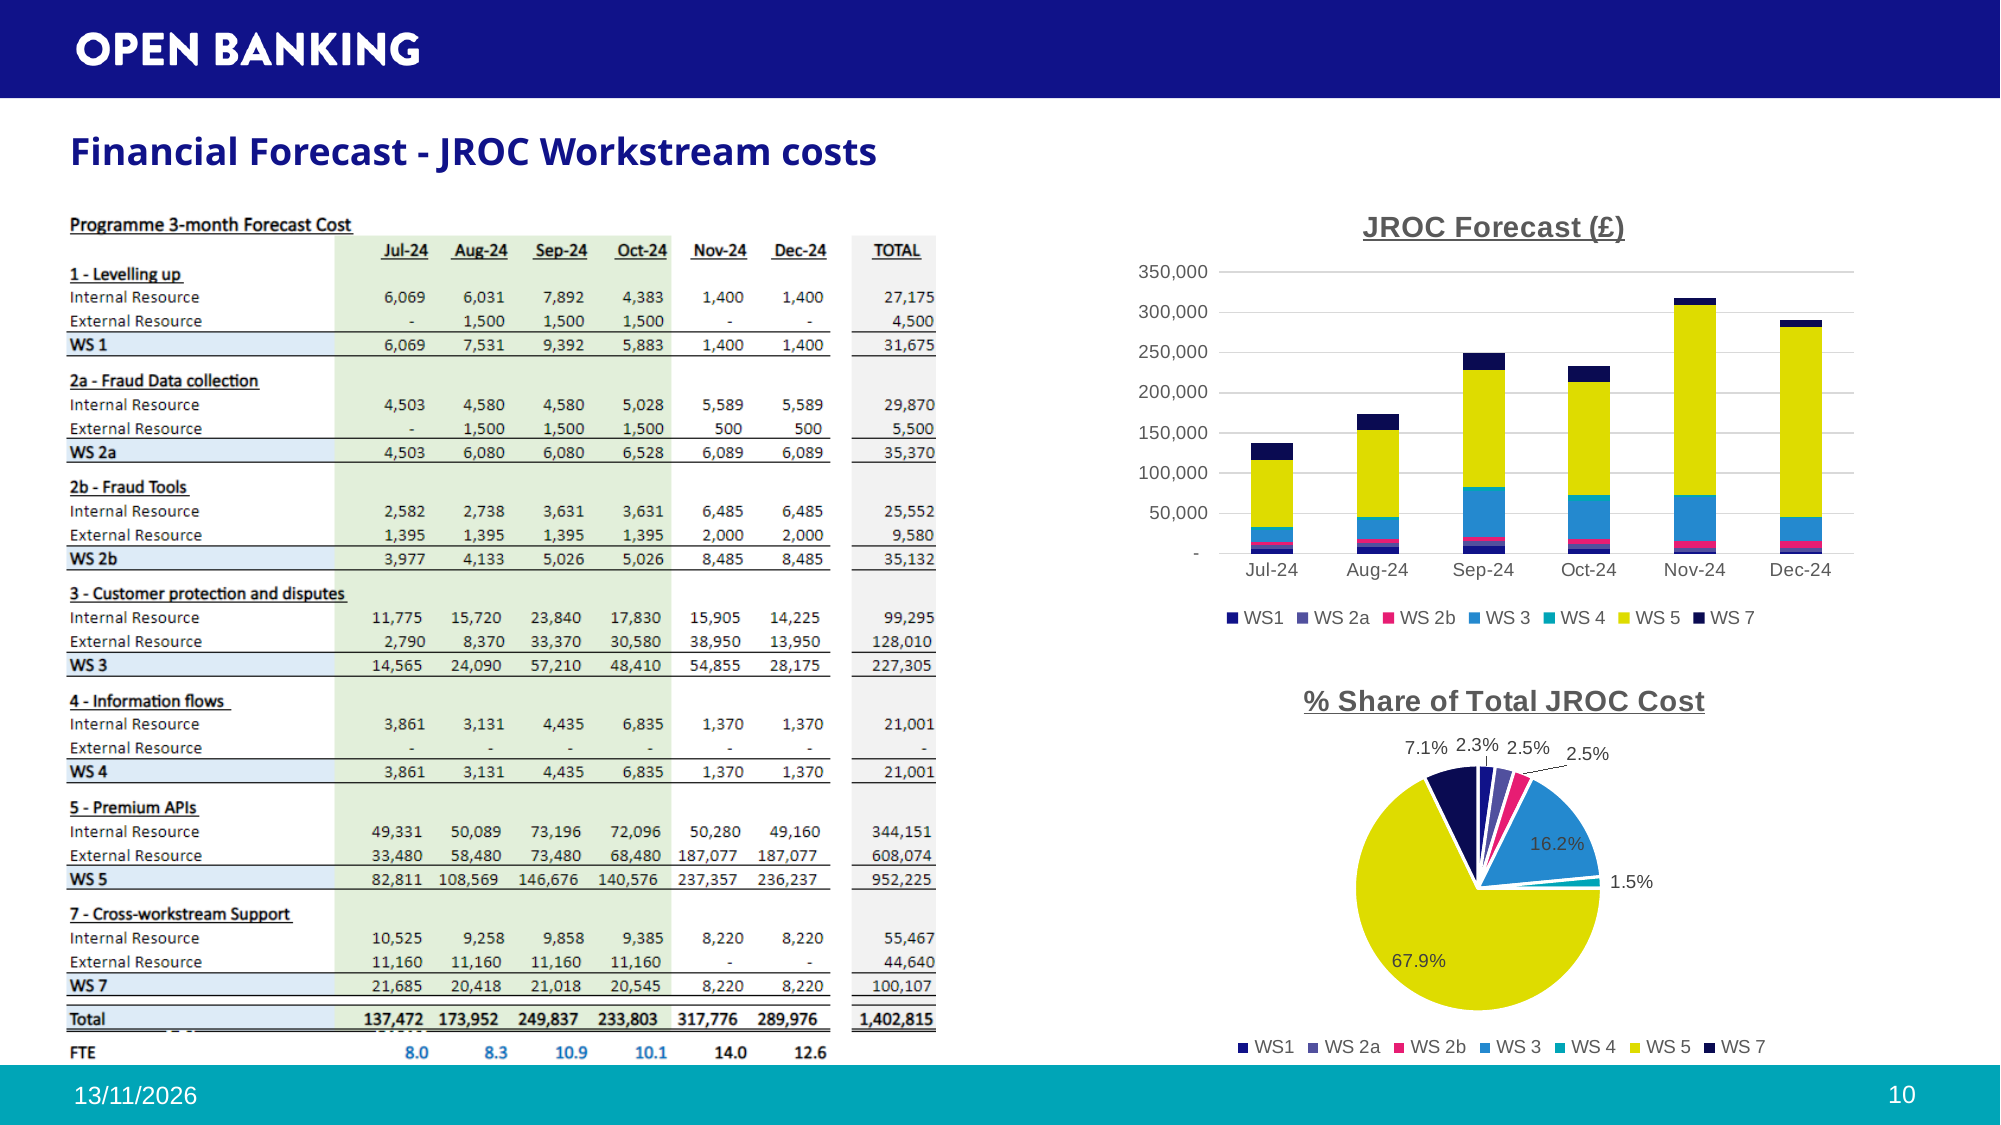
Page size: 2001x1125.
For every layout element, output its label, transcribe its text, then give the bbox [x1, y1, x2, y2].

title Financial Forecast - JROC Workstream costs [54, 125, 1629, 207]
footer [662, 1064, 1338, 1124]
picture [63, 207, 936, 1062]
picture [43, 0, 452, 99]
chart [1118, 659, 1891, 1065]
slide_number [59, 1065, 509, 1125]
slide_number 10 [1412, 1064, 1932, 1124]
chart [1118, 184, 1869, 635]
